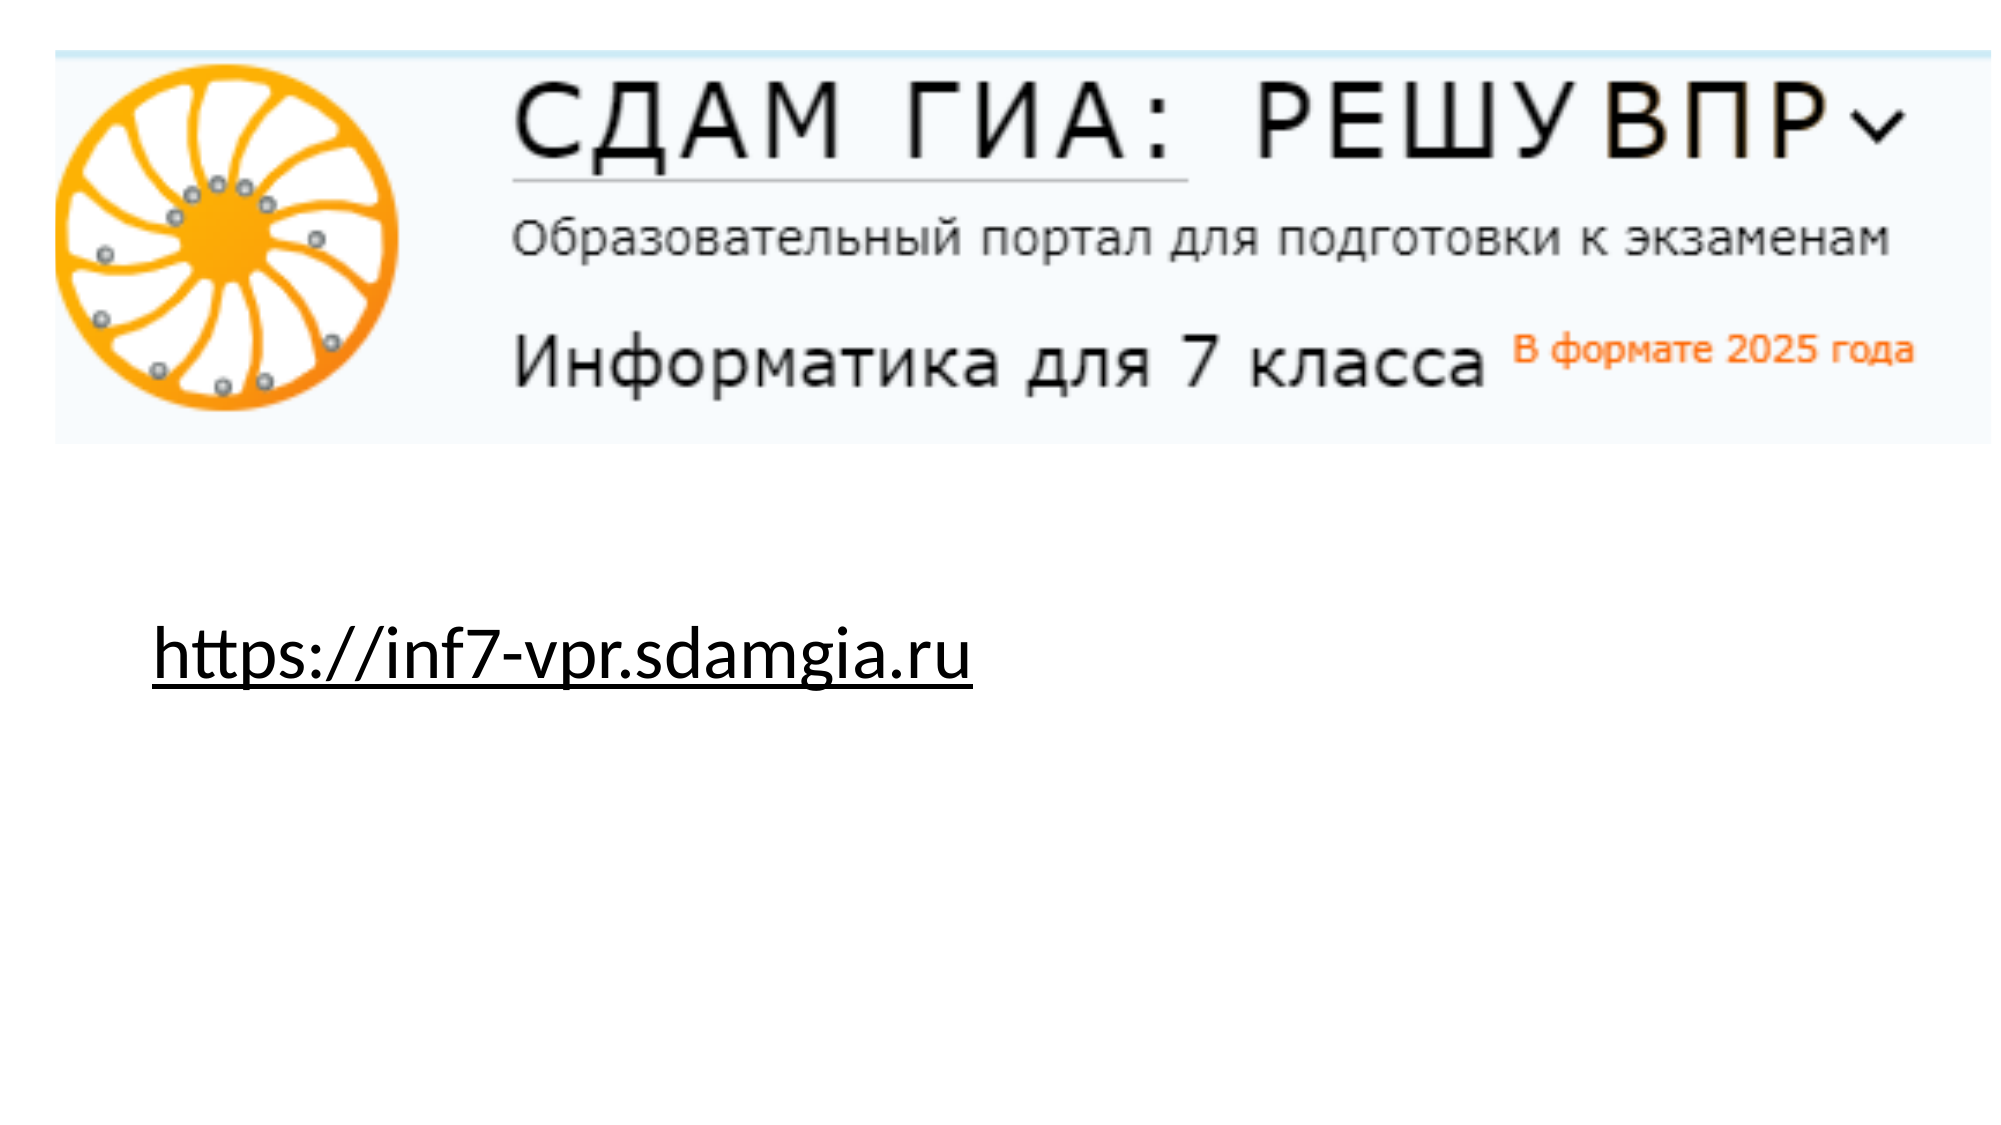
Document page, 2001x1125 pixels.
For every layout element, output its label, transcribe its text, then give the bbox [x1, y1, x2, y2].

list https://inf7-vpr.sdamgia.ru [137, 606, 1863, 1014]
picture [55, 49, 1992, 444]
